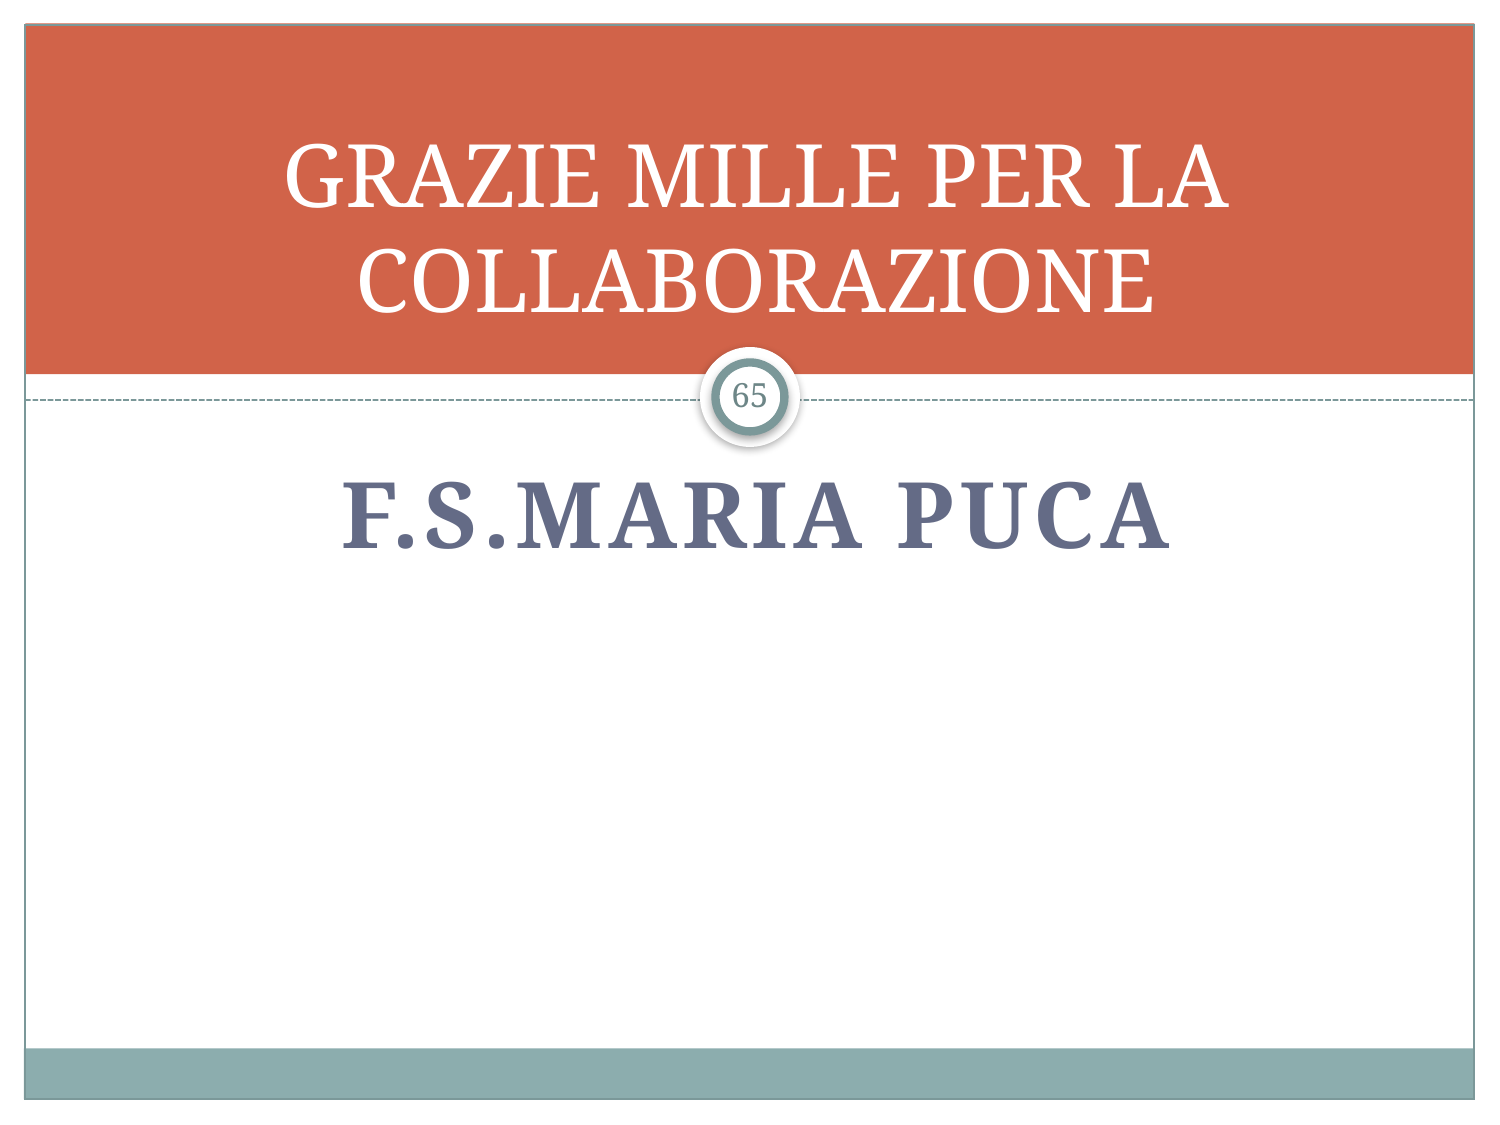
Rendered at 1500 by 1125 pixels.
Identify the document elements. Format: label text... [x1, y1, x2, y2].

title GRAZIE MILLE PER LA COLLABORAZIONE [118, 87, 1394, 338]
slide_number 65 [712, 360, 788, 434]
list F.S.MARIA PUCA [224, 450, 1288, 725]
